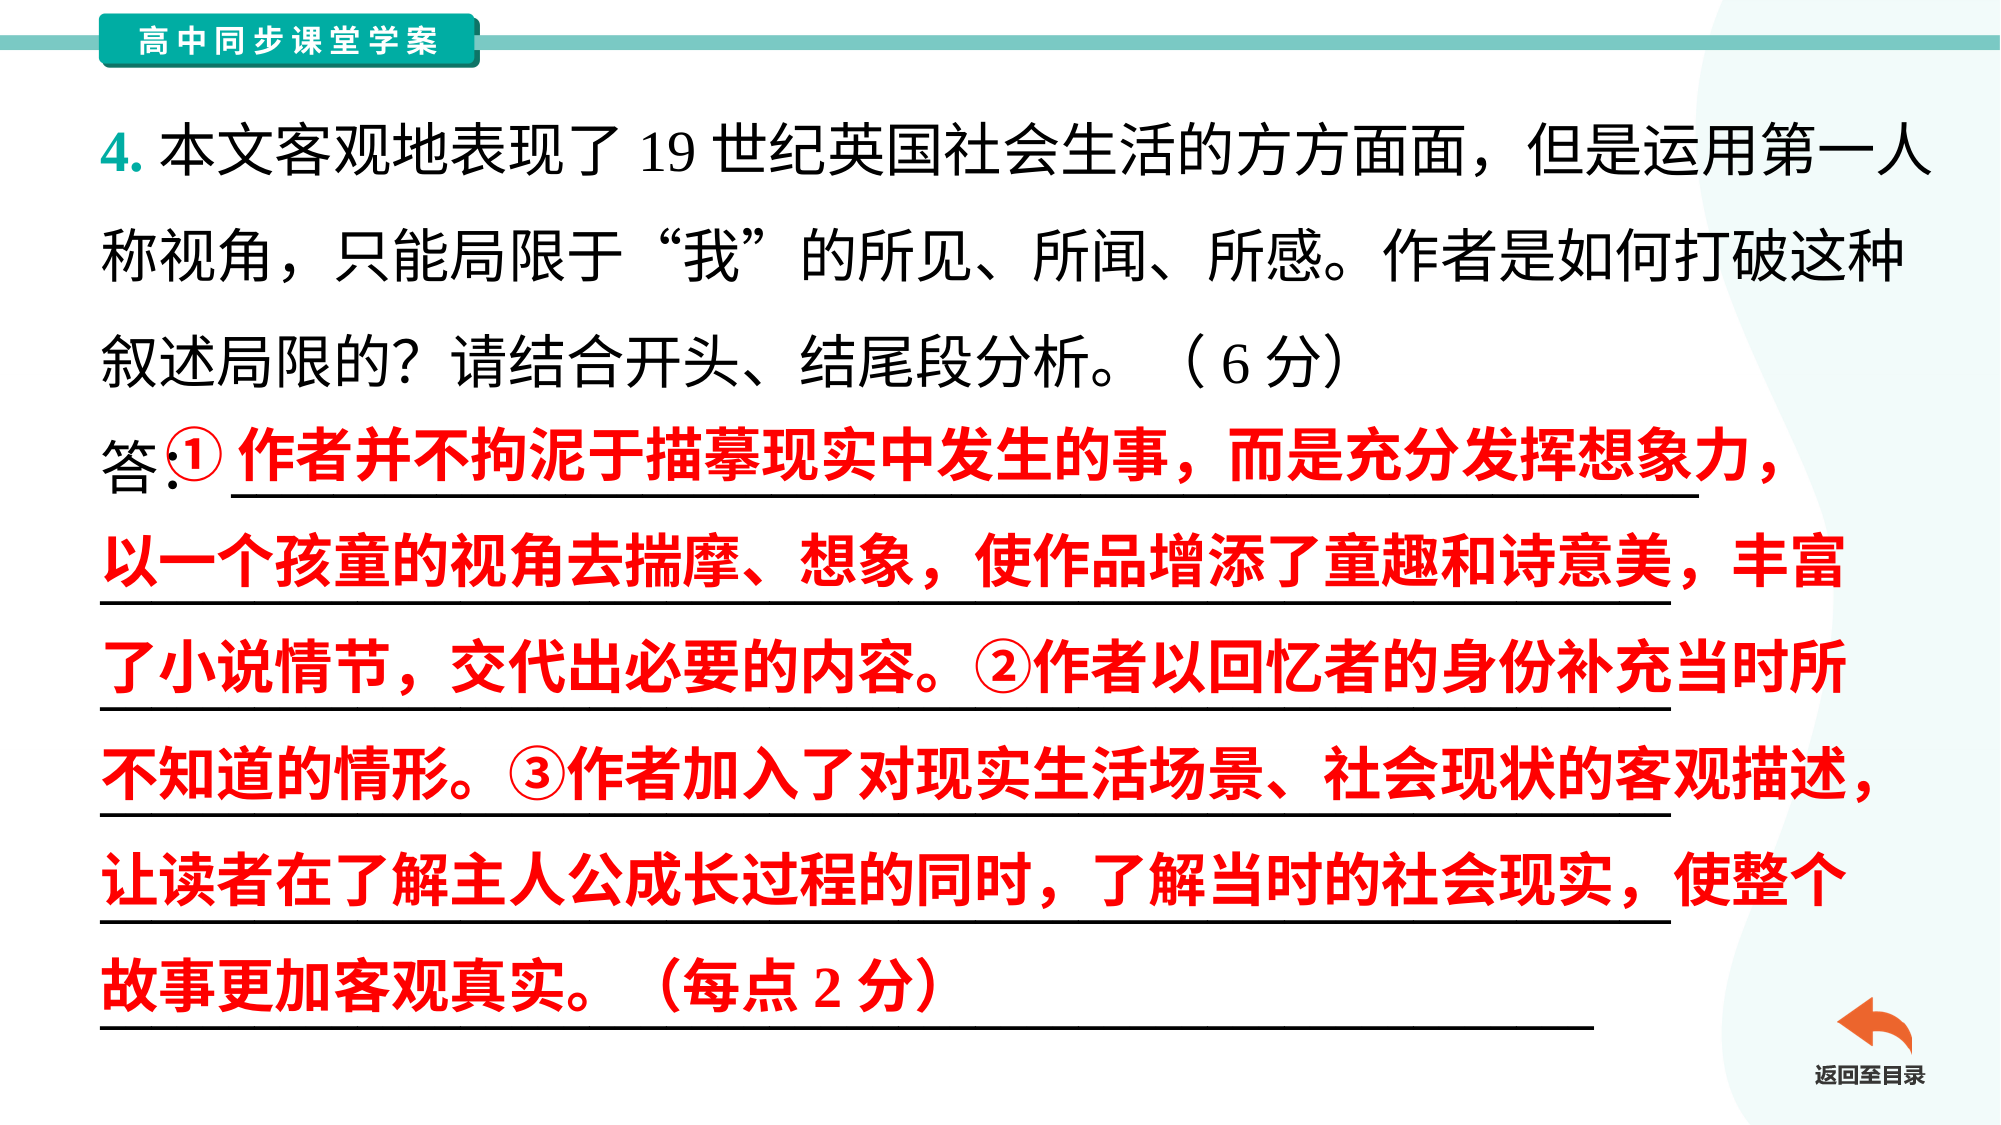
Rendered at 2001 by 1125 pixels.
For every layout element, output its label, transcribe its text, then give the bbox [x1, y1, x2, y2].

text_box 4.本文客观地表现了19世纪英国社会生活的方方面面，但是运用第一人 称视角，只能局限于“我”的所见、所闻、所感。作者是如何打破这种 叙述局限的？请结合开头、结尾段分析。（6分） 答：_________________________________________________________ _____________________________________________________________ _____________________________________________________________ _____________________________________________________________ _____________________________________________________________ __________________________________________________________ [100, 76, 1899, 381]
picture [0, 0, 2000, 1125]
text_box 4.本文客观地表现了19世纪英国社会生活的方方面面，但是运用第一人 称视角，只能局限于“我”的所见、所闻、所感。作者是如何打破这种 叙述局限的？请结合开头、结尾段分析。（6分） 答：_________________________________________________________ _____________________________________________________________ _____________________________________________________________ _____________________________________________________________ _____________________________________________________________ __________________________________________________________ [100, 1020, 1899, 1033]
text_box ①作者并不拘泥于描摹现实中发生的事，而是充分发挥想象力， 以一个孩童的视角去揣摩、想象，使作品增添了童趣和诗意美，丰富 了小说情节，交代出必要的内容。②作者以回忆者的身份补充当时所 不知道的情形。③作者加入了对现实生活场景、社会现状的客观描述， 让读者在了解主人公成长过程的同时，了解当时的社会现实，使整个 故事更加客观真实。（每点2分） [100, 381, 1899, 1020]
